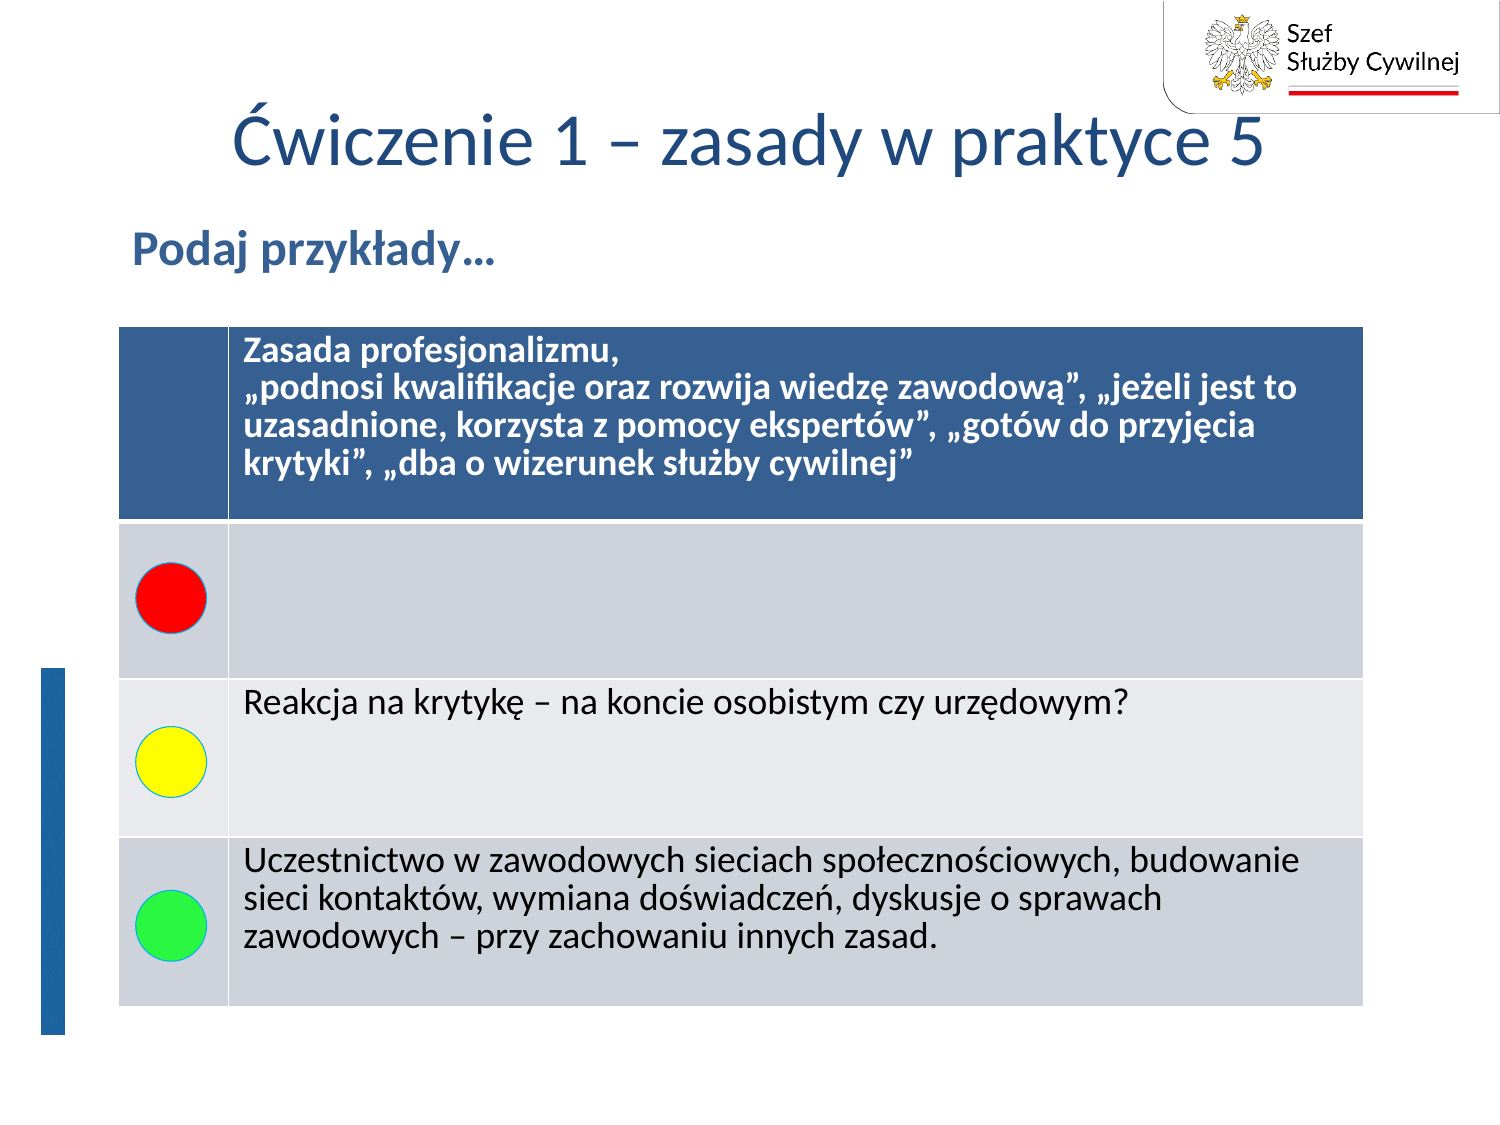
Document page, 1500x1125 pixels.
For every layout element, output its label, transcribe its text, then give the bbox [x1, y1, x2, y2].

table_cell [119, 680, 228, 836]
table_cell [119, 524, 228, 678]
text_box [133, 724, 209, 800]
table_cell Uczestnictwo w zawodowych sieciach społecznościowych, budowanie sieci kontaktów, wymiana doświadczeń, dyskusje o sprawach zawodowych – przy zachowaniu innych zasad. [229, 838, 1363, 1006]
picture [1163, 0, 1500, 114]
table_cell [229, 524, 1363, 678]
title Ćwiczenie 1 – zasady w praktyce 5 [100, 83, 1400, 208]
table_cell [119, 838, 228, 1006]
table_header [119, 327, 228, 519]
text_box Podaj przykłady… [117, 208, 1382, 283]
text_box [133, 560, 209, 636]
table_cell Reakcja na krytykę – na koncie osobistym czy urzędowym? [229, 680, 1363, 836]
picture [41, 668, 65, 1035]
text_box [133, 888, 209, 964]
table_header Zasada profesjonalizmu, „podnosi kwalifikacje oraz rozwija wiedzę zawodową”, „jeżeli jest to uzasadnione, korzysta z pomocy ekspertów”, „gotów do przyjęcia krytyki”, „dba o wizerunek służby cywilnej” [229, 327, 1363, 519]
